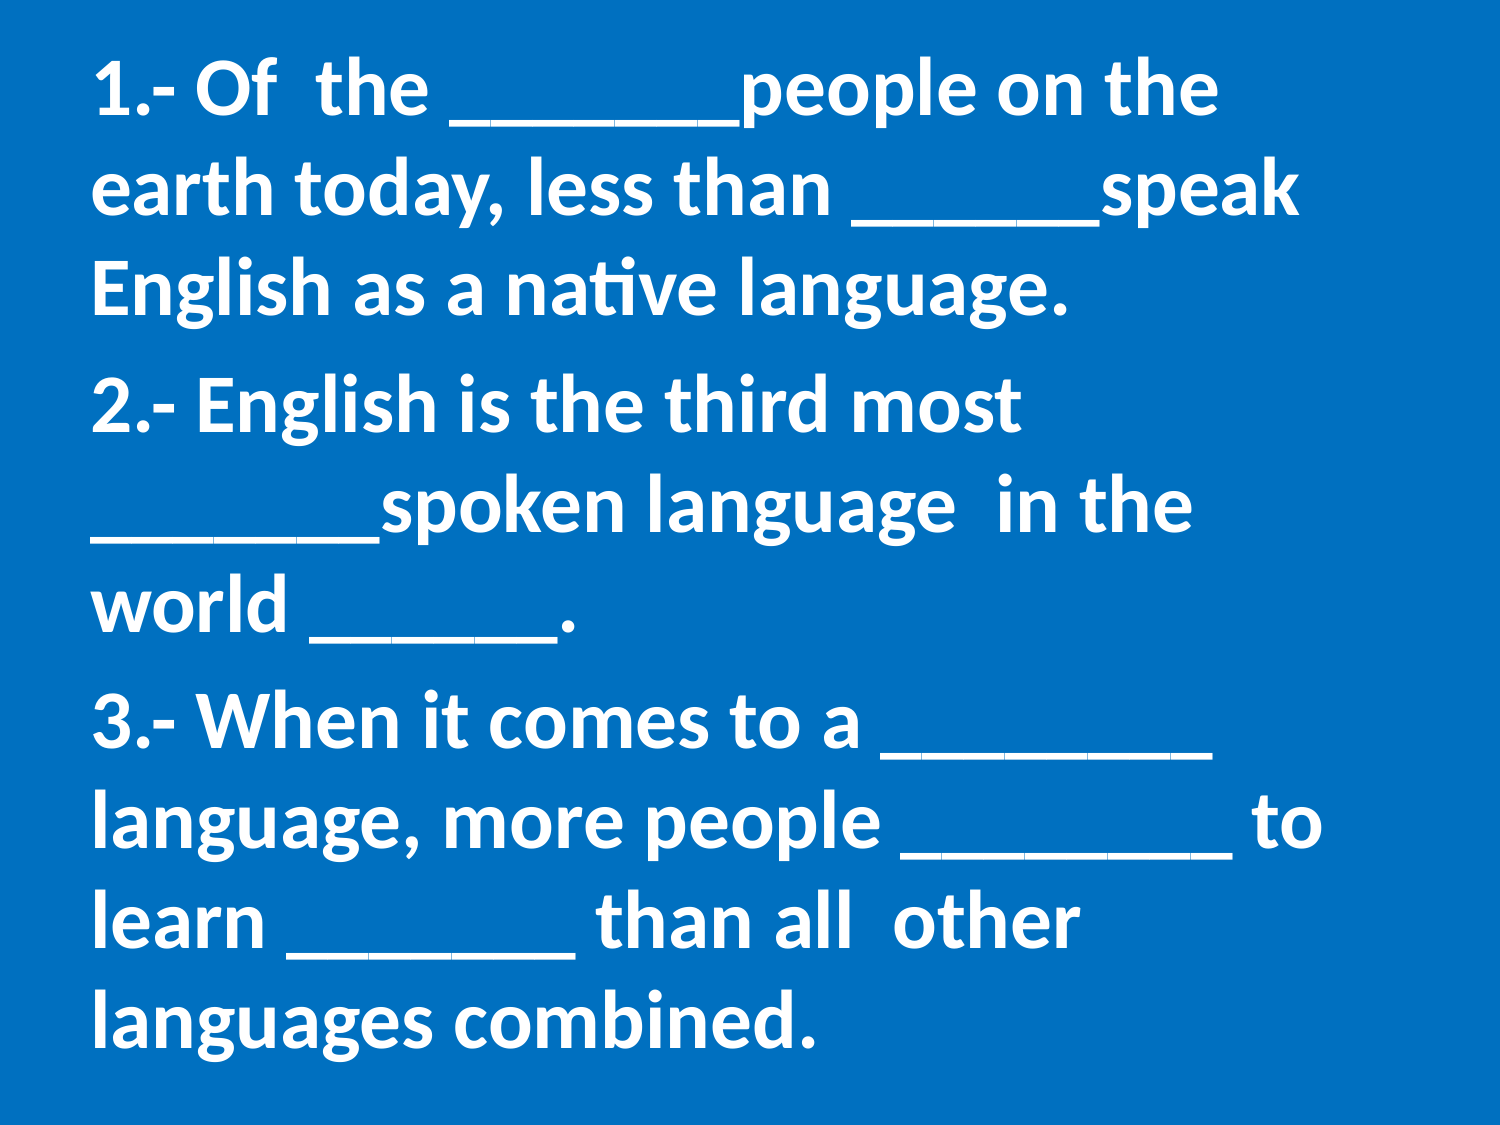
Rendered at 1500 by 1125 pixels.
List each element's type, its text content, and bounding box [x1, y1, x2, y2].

list 1.- Of the _______people on the earth today, less than ______speak English as a native language. 2.- English is the third most _______spoken language in the world ______. 3.- When it comes to a ________ language, more people ________ to learn _______ than all other languages combined. [75, 24, 1425, 1125]
